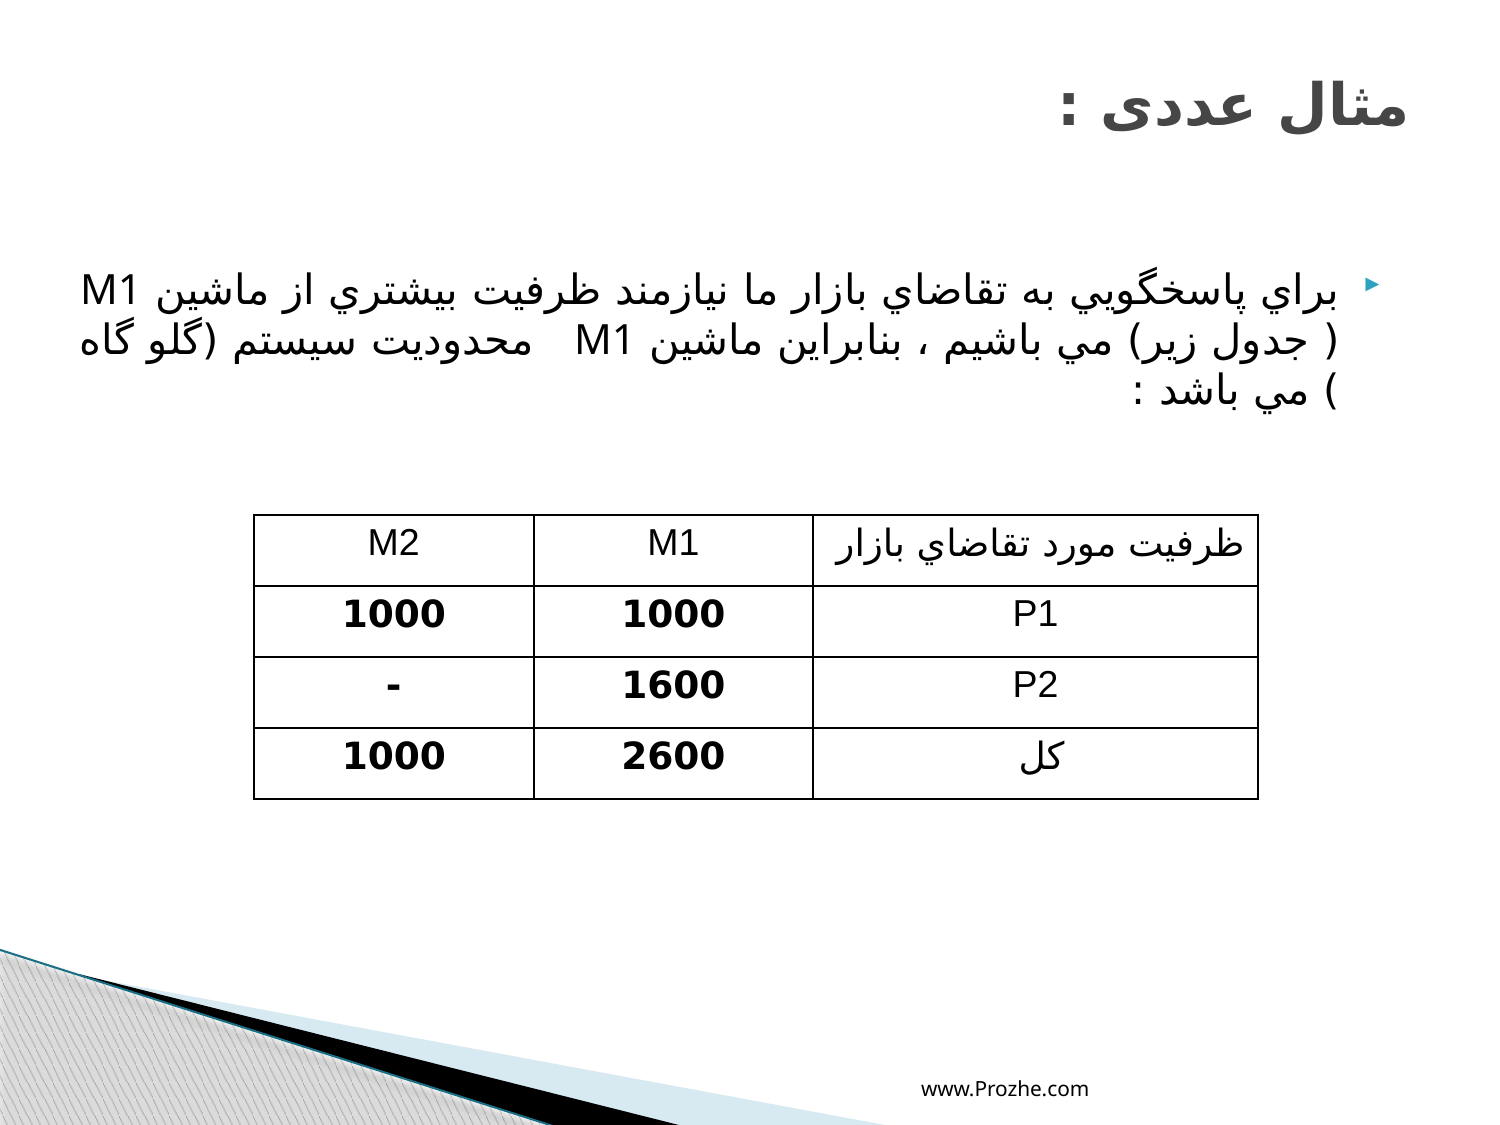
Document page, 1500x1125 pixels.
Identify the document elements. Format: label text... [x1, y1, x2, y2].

footer www.Prozhe.com [718, 1051, 1105, 1112]
table_cell کل [814, 729, 1257, 798]
table_cell 1000 [255, 587, 533, 656]
table_header ظرفيت مورد تقاضاي بازار [814, 516, 1257, 585]
table_cell 2600 [535, 729, 812, 798]
list براي پاسخگويي به تقاضاي بازار ما نيازمند ظرفيت بيشتري از ماشين M1 ( جدول زير) مي باشيم ، بنابراين ماشين M1 محدوديت سيستم (گلو گاه ) مي باشد : [64, 255, 1415, 454]
table_cell - [255, 658, 533, 727]
table_cell P2 [814, 658, 1257, 727]
table_header M2 [255, 516, 533, 585]
title مثال عددی : [75, 45, 1425, 233]
table_cell 1600 [535, 658, 812, 727]
table_cell P1 [814, 587, 1257, 656]
table_header M1 [535, 516, 812, 585]
table_cell 1000 [535, 587, 812, 656]
table_cell 1000 [255, 729, 533, 798]
